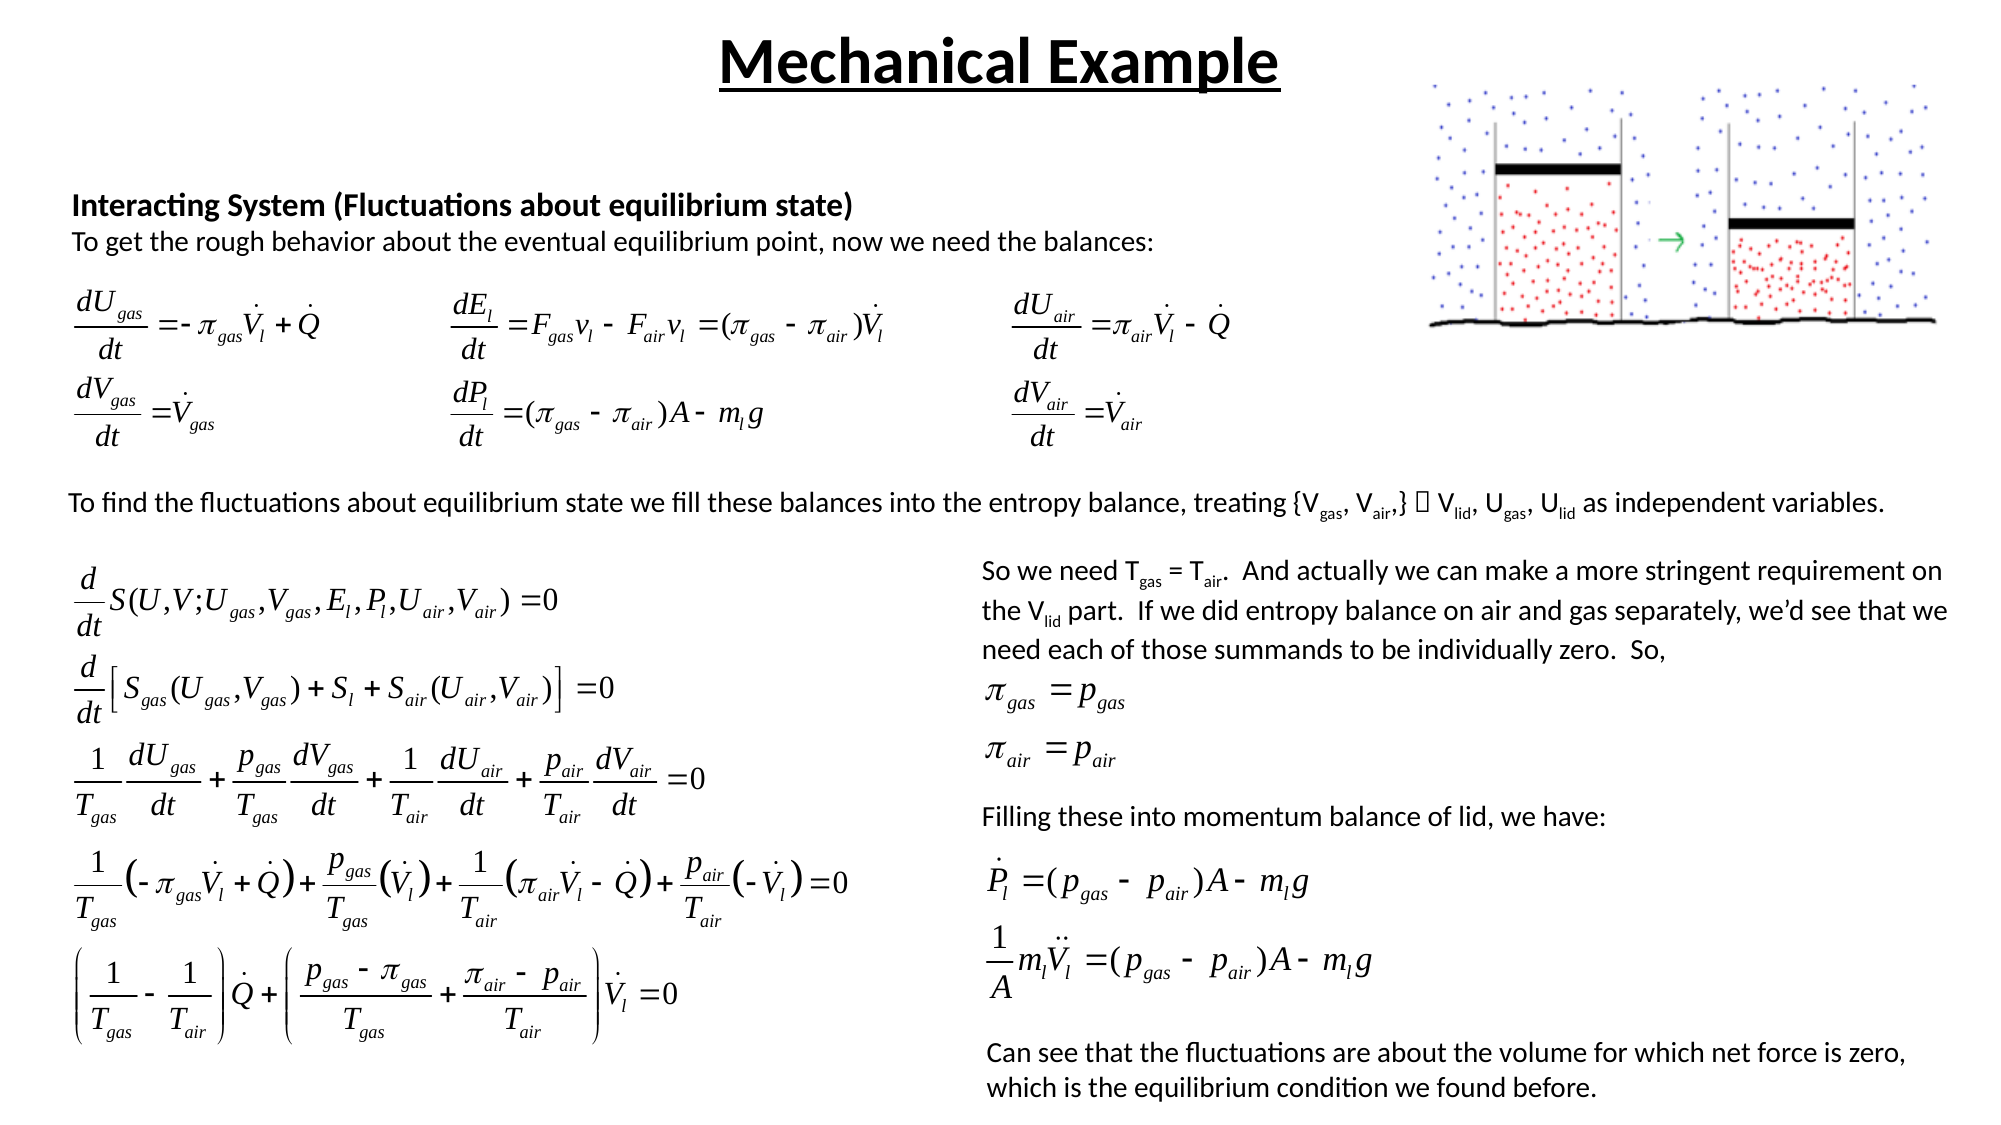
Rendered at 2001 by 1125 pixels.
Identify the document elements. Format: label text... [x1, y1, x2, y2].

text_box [980, 854, 1381, 1005]
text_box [69, 557, 853, 1052]
picture [1405, 46, 1956, 358]
text_box Filling these into momentum balance of lid, we have: [967, 789, 1802, 840]
text_box To find the fluctuations about equilibrium state we fill these balances into the entropy balance, treating {Vgas, Vair,}  Vlid, Ugas, Ulid as independent variables. [53, 476, 1942, 531]
text_box Mechanical Example [661, 18, 1339, 106]
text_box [981, 664, 1132, 777]
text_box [69, 282, 1236, 453]
text_box Can see that the fluctuations are about the volume for which net force is zero, which is the equilibrium condition we found before. [971, 1025, 1965, 1111]
text_box So we need Tgas = Tair. And actually we can make a more stringent requirement on the Vlid part. If we did entropy balance on air and gas separately, we’d see that we need each of those summands to be individually zero. So, [967, 543, 1964, 673]
text_box Interacting System (Fluctuations about equilibrium state) To get the rough behavior about the eventual equilibrium point, now we need the balances: [56, 175, 1326, 266]
